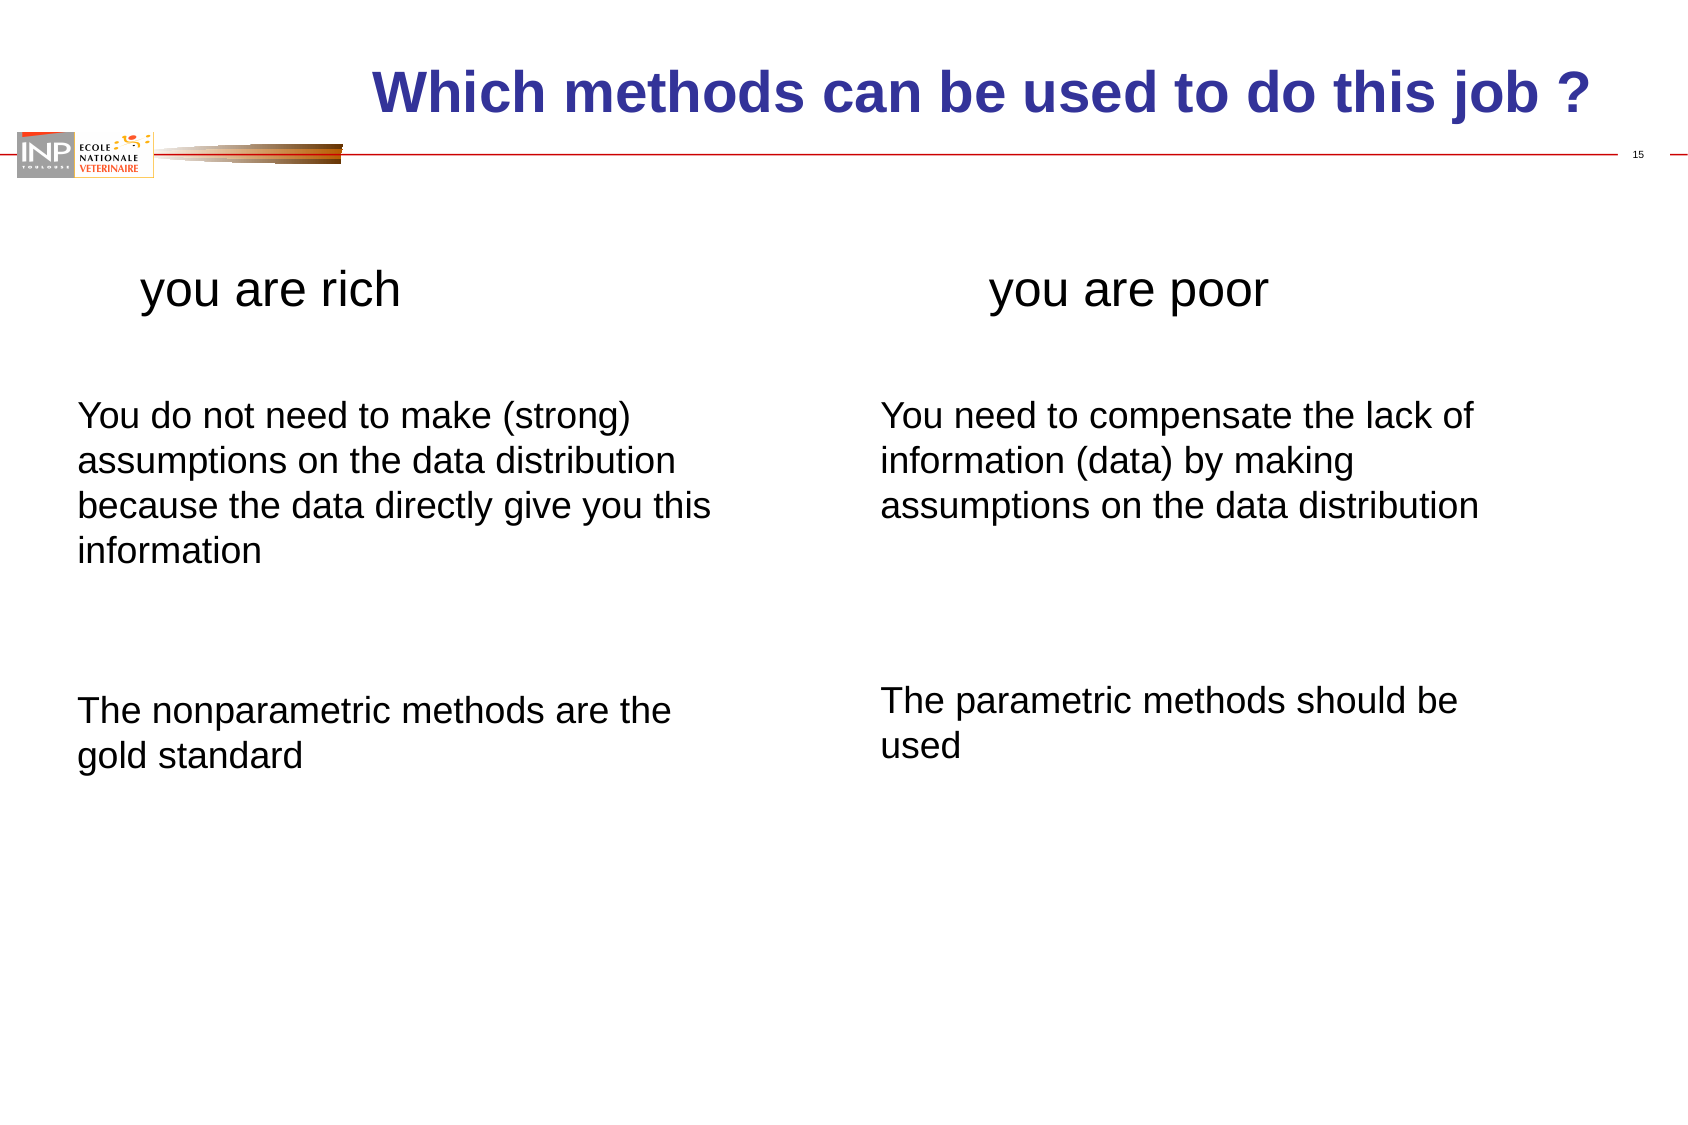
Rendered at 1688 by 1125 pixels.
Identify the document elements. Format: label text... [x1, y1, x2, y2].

text_box You need to compensate the lack of information (data) by making assumptions on the data distribution [865, 383, 1507, 534]
title Which methods can be used to do this job ? [80, 31, 1609, 147]
text_box you are poor [974, 248, 1342, 324]
picture [17, 132, 154, 178]
text_box The parametric methods should be used [865, 668, 1507, 774]
text_box You do not need to make (strong) assumptions on the data distribution because the data directly give you this information [62, 383, 763, 579]
text_box you are rich [125, 248, 515, 324]
text_box The nonparametric methods are the gold standard [62, 678, 703, 784]
